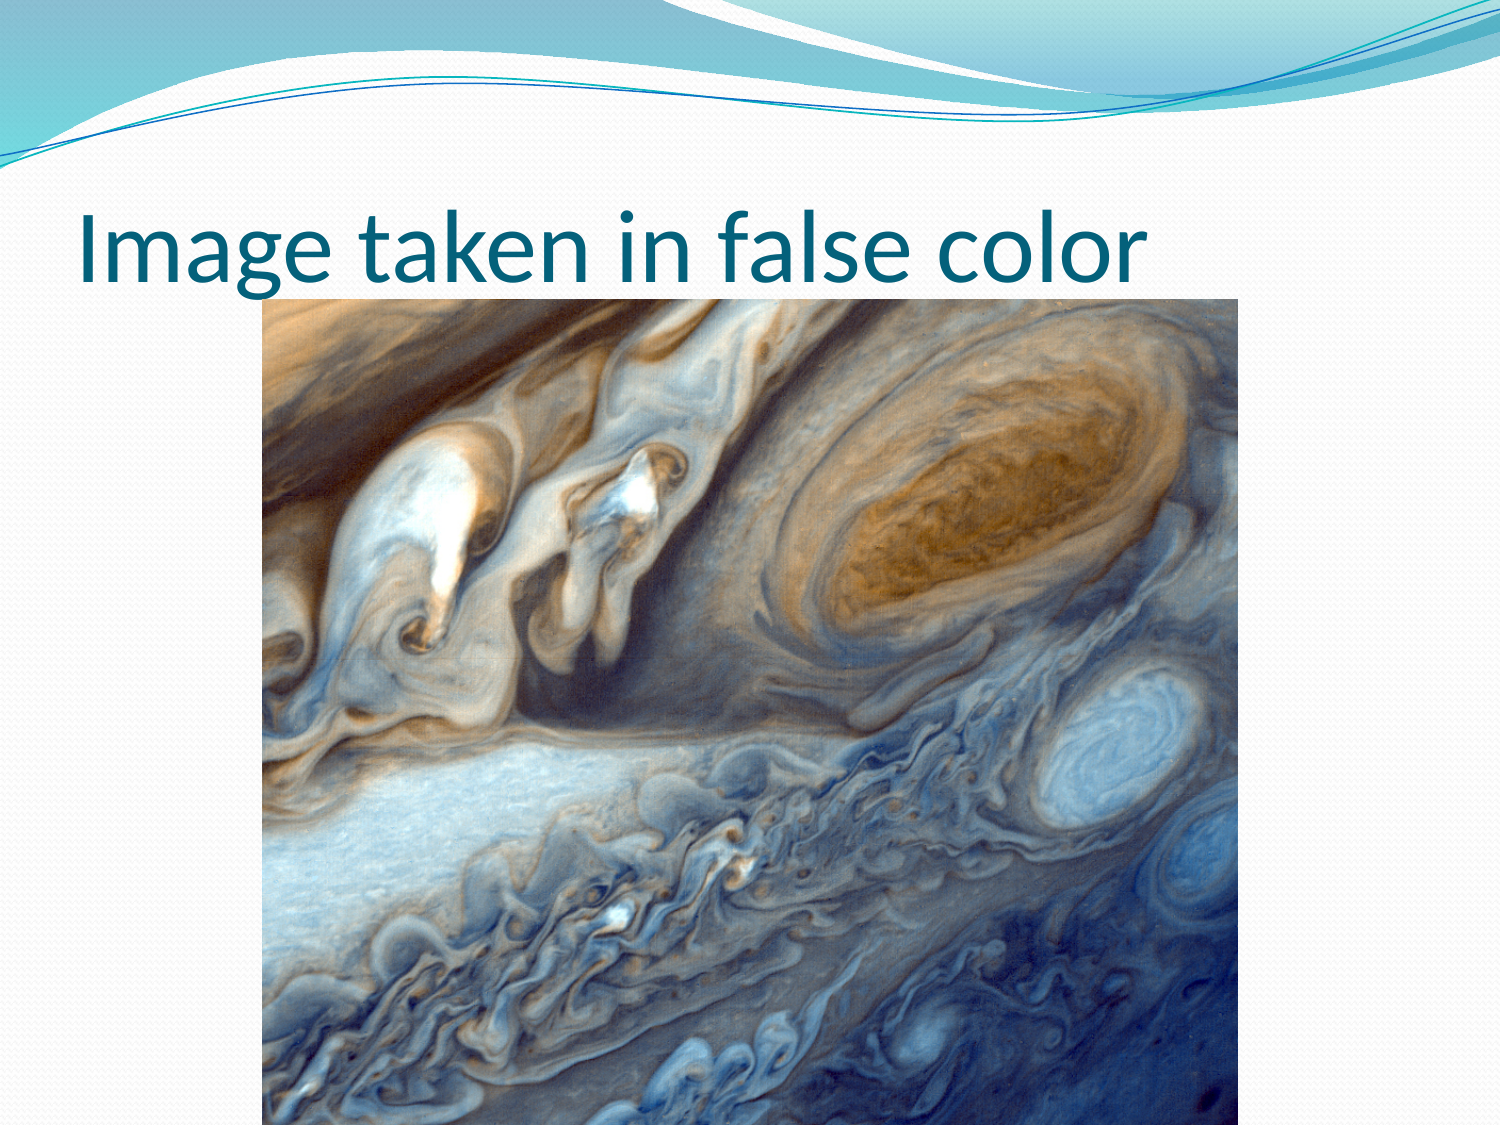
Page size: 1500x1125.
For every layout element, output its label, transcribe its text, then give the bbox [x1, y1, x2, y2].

picture [262, 298, 1238, 1125]
title Image taken in false color [74, 115, 1426, 304]
